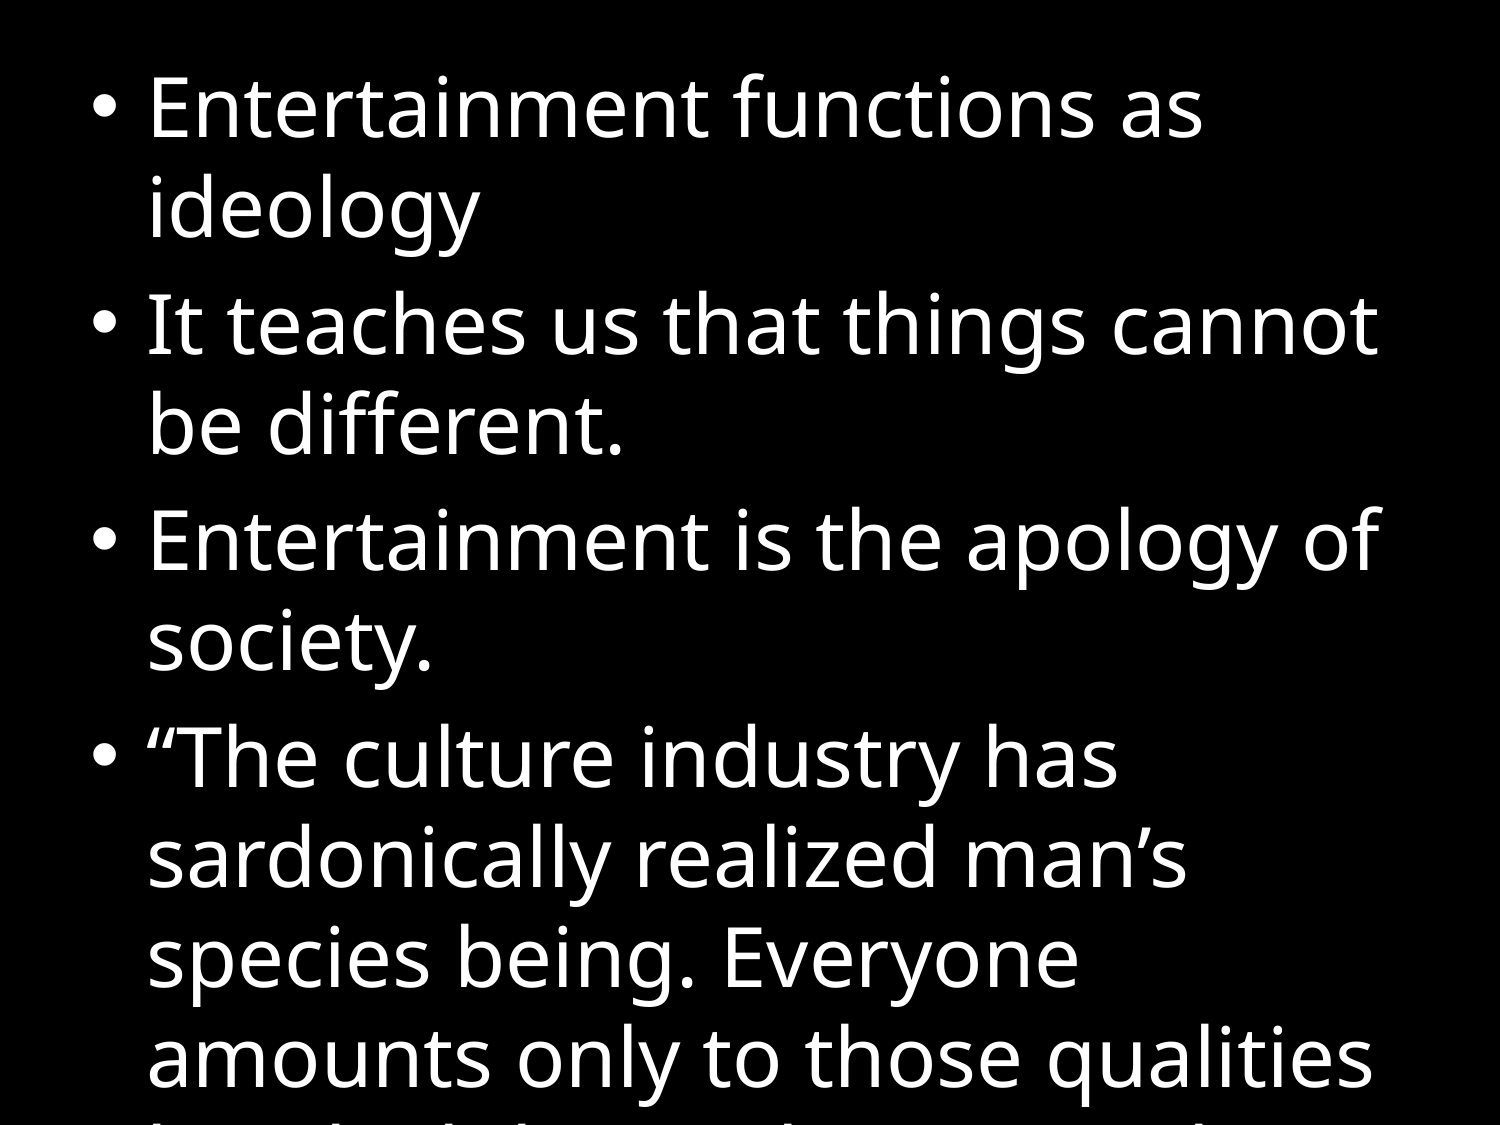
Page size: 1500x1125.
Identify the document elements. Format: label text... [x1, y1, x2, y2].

list Entertainment functions as ideology It teaches us that things cannot be different. Entertainment is the apology of society. “The culture industry has sardonically realized man’s species being. Everyone amounts only to those qualities by which he or she can replace everyone else: all are fungible, mere specimens.” (57) [75, 46, 1425, 1078]
